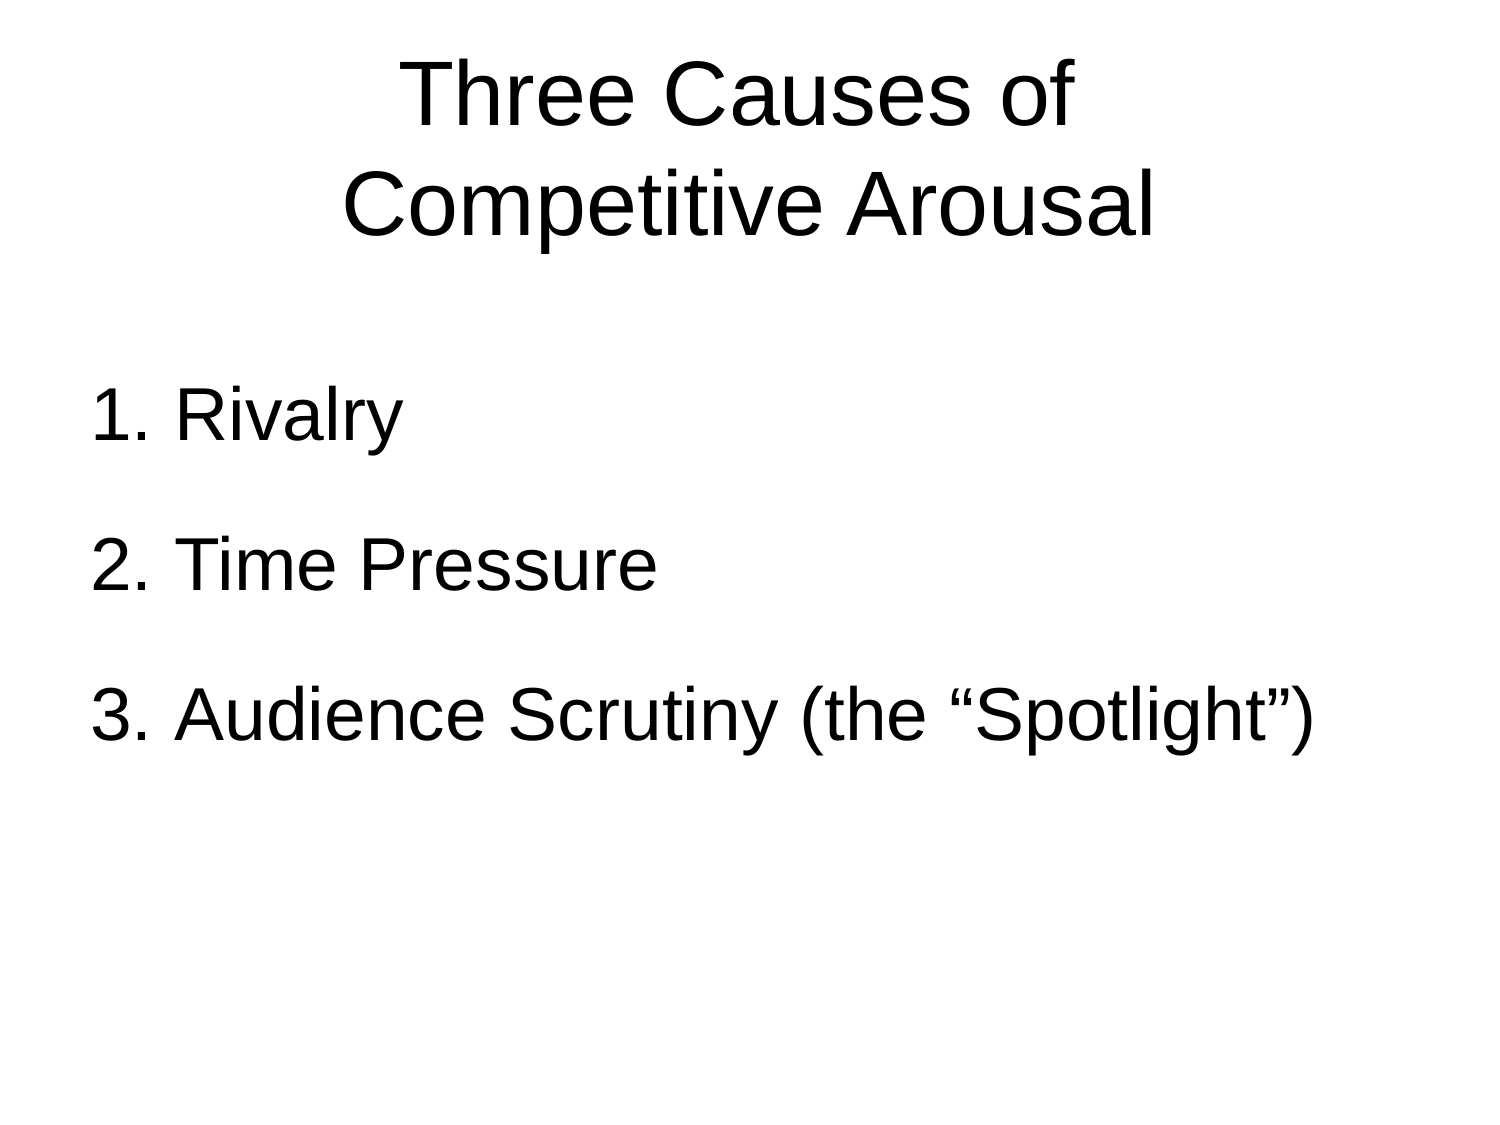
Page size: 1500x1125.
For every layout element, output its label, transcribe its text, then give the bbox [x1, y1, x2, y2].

list Rivalry Time Pressure Audience Scrutiny (the “Spotlight”) [74, 312, 1426, 1006]
title Three Causes of Competitive Arousal [74, 0, 1426, 288]
